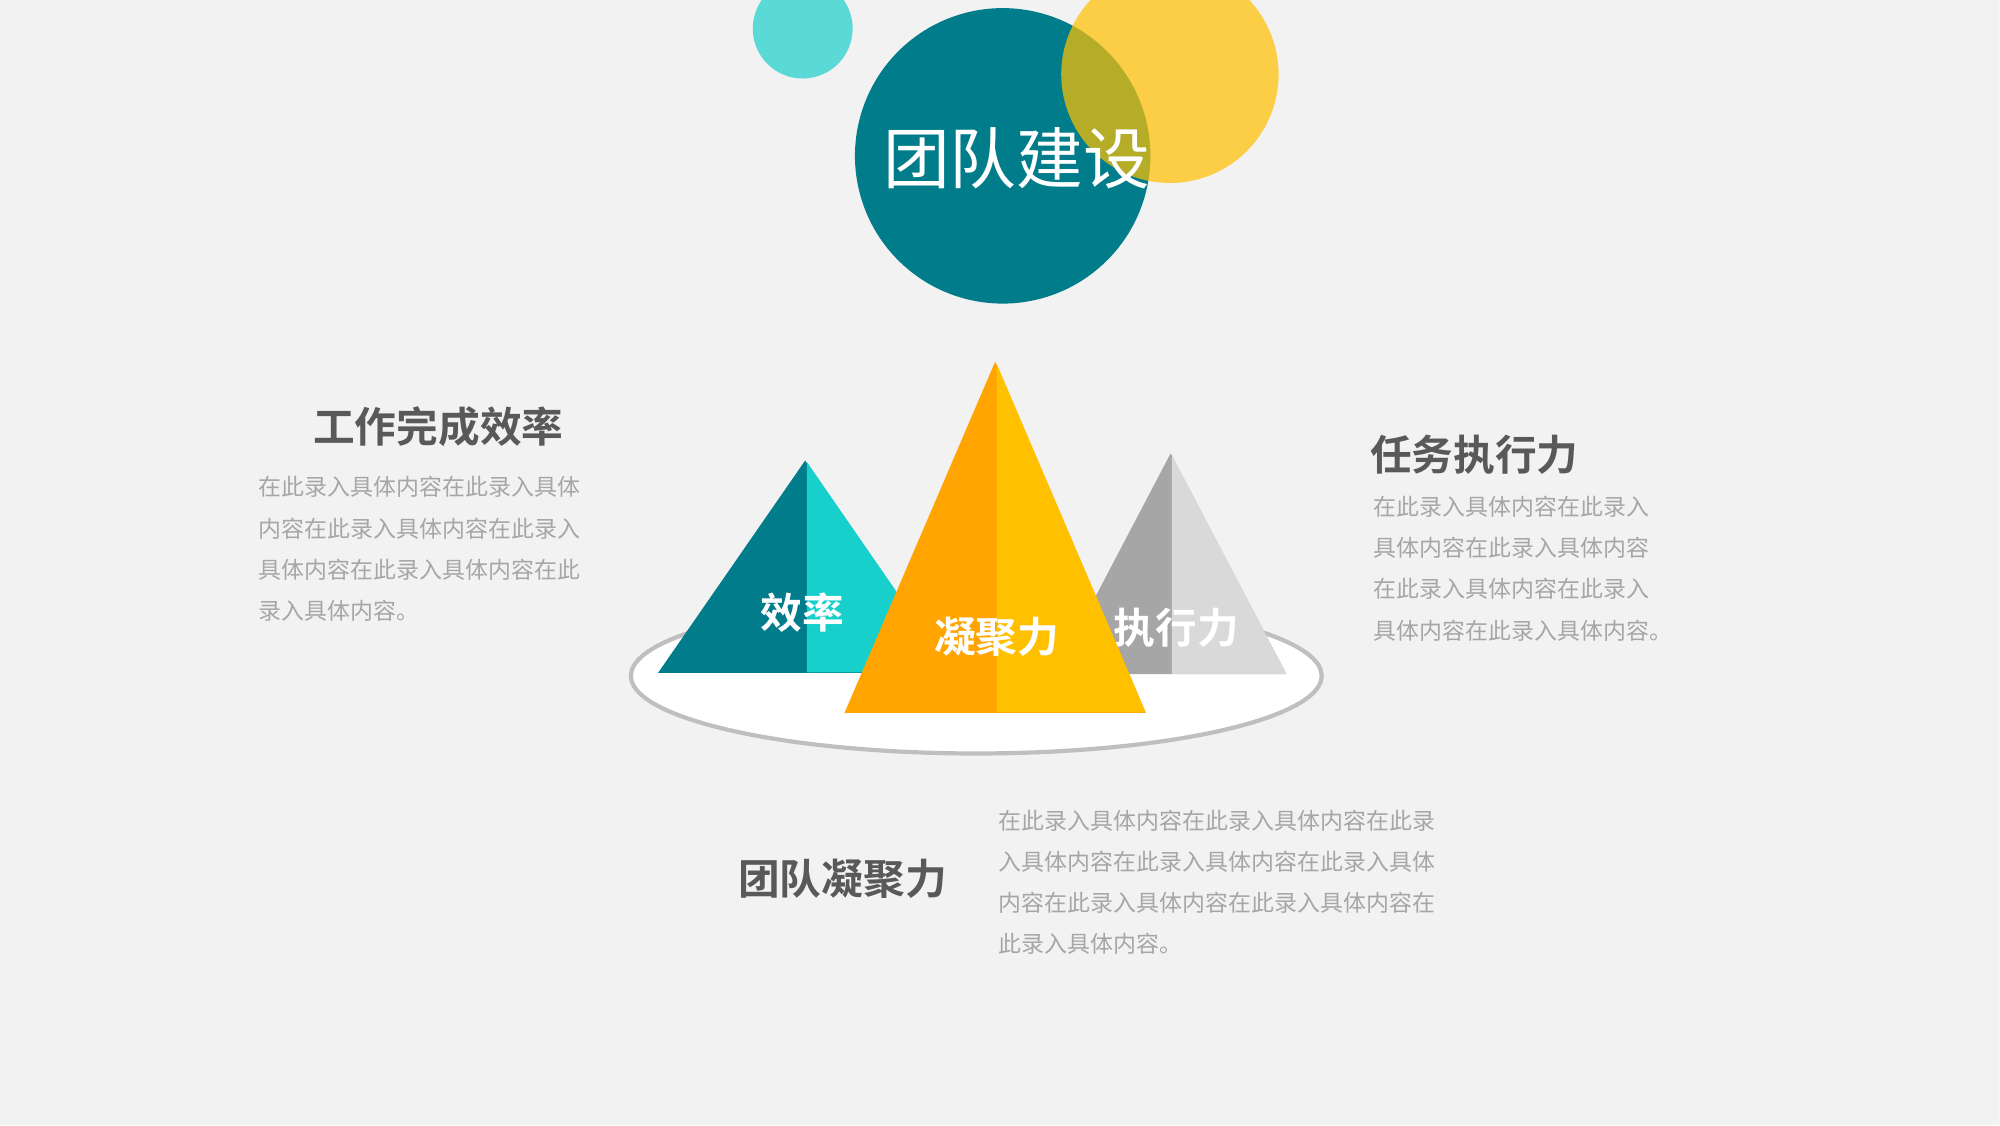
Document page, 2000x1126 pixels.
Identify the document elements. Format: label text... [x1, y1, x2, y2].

text_box [852, 90, 1145, 306]
text_box [1059, 0, 1281, 181]
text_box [1151, 453, 1324, 675]
text_box 在此录入具体内容在此录入具体内容在此录入具体内容在此录入具体内容在此录入具体内容在此录入具体内容。 [1359, 471, 1680, 652]
text_box [628, 646, 1324, 756]
text_box 工作完成效率 [280, 368, 579, 458]
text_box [844, 361, 1146, 714]
text_box 团队建设 [868, 69, 1200, 205]
text_box 任务执行力 [1343, 396, 1594, 487]
text_box 在此录入具体内容在此录入具体内容在此录入具体内容在此录入具体内容在此录入具体内容在此录入具体内容。 [243, 451, 602, 632]
text_box [880, 5, 1071, 69]
text_box 团队凝聚力 [663, 820, 962, 911]
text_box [657, 460, 839, 673]
text_box [0, 0, 2000, 1126]
text_box [750, 0, 855, 81]
text_box 在此录入具体内容在此录入具体内容在此录入具体内容在此录入具体内容在此录入具体内容在此录入具体内容在此录入具体内容在此录入具体内容。 [983, 785, 1470, 965]
